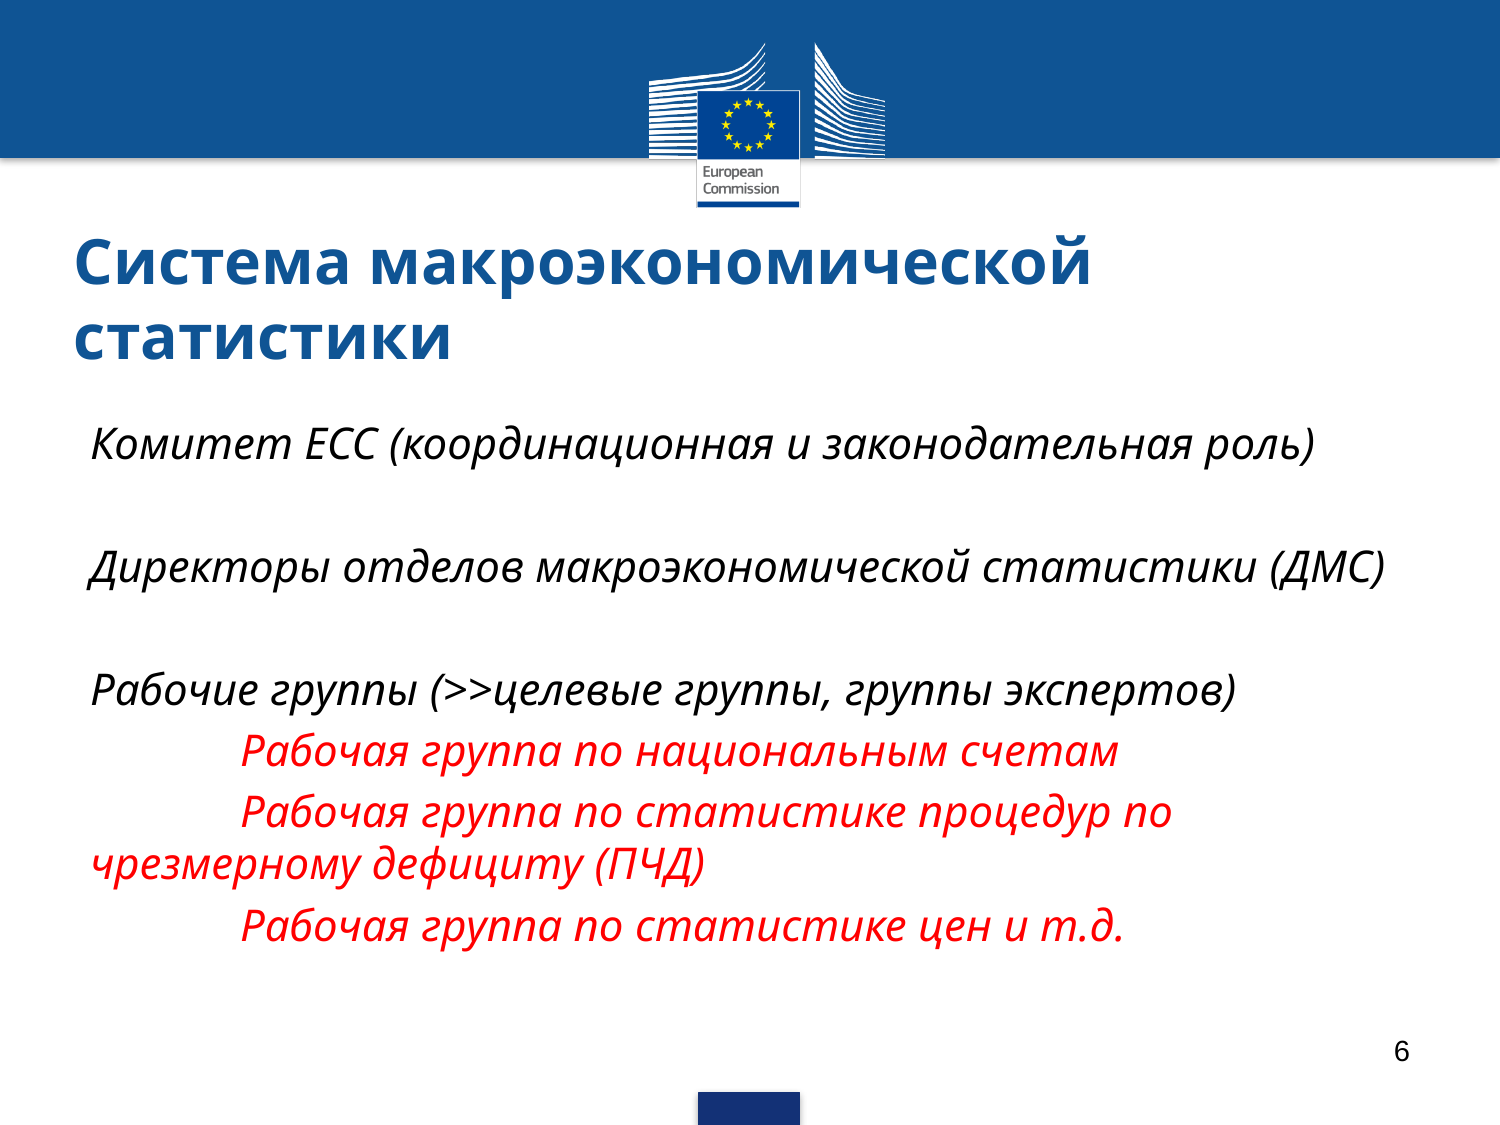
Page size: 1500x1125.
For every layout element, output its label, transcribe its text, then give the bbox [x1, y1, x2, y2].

list Комитет ЕСС (координационная и законодательная роль) Директоры отделов макроэкономической статистики (ДМС) Рабочие группы (>>целевые группы, группы экспертов) Рабочая группа по национальным счетам Рабочая группа по статистике процедур по чрезмерному дефициту (ПЧД) Рабочая группа по статистике цен и т.д. [75, 408, 1425, 988]
slide_number 6 [1074, 1024, 1425, 1103]
picture [649, 42, 885, 208]
title Система макроэкономической статистики [0, 219, 1500, 374]
